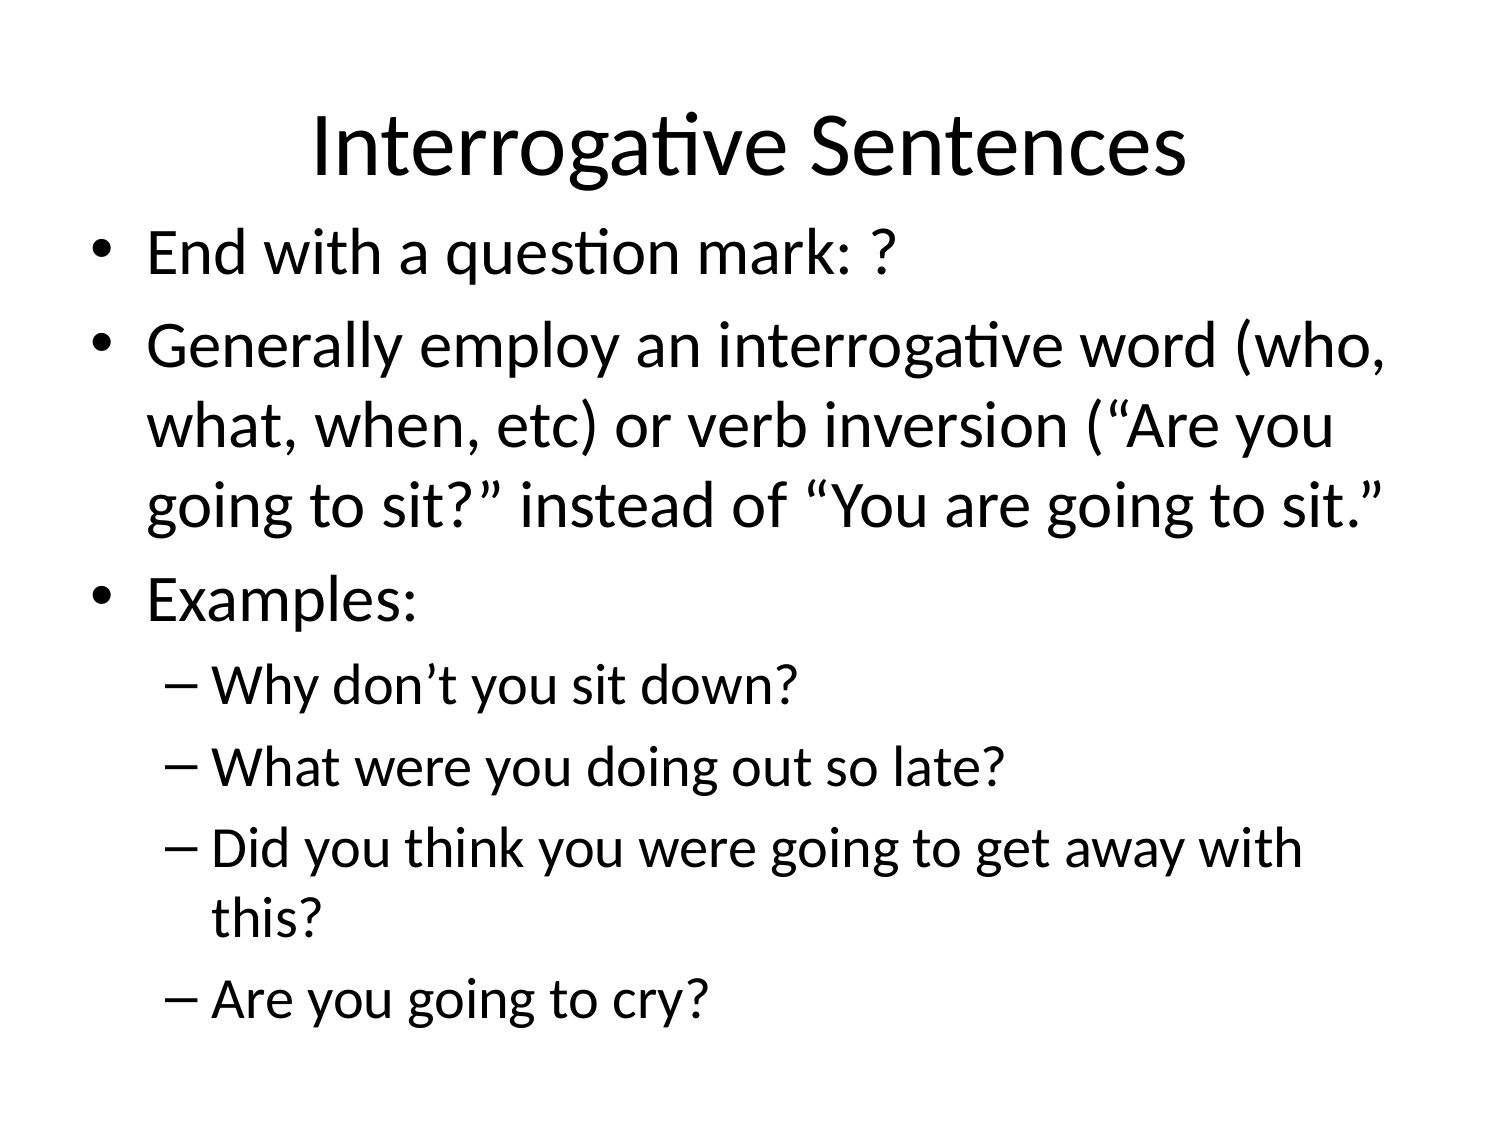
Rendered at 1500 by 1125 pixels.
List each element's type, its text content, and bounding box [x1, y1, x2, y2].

list End with a question mark: ? Generally employ an interrogative word (who, what, when, etc) or verb inversion (“Are you going to sit?” instead of “You are going to sit.” Examples: Why don’t you sit down? What were you doing out so late? Did you think you were going to get away with this? Are you going to cry? [75, 200, 1425, 1063]
title Interrogative Sentences [75, 45, 1425, 200]
